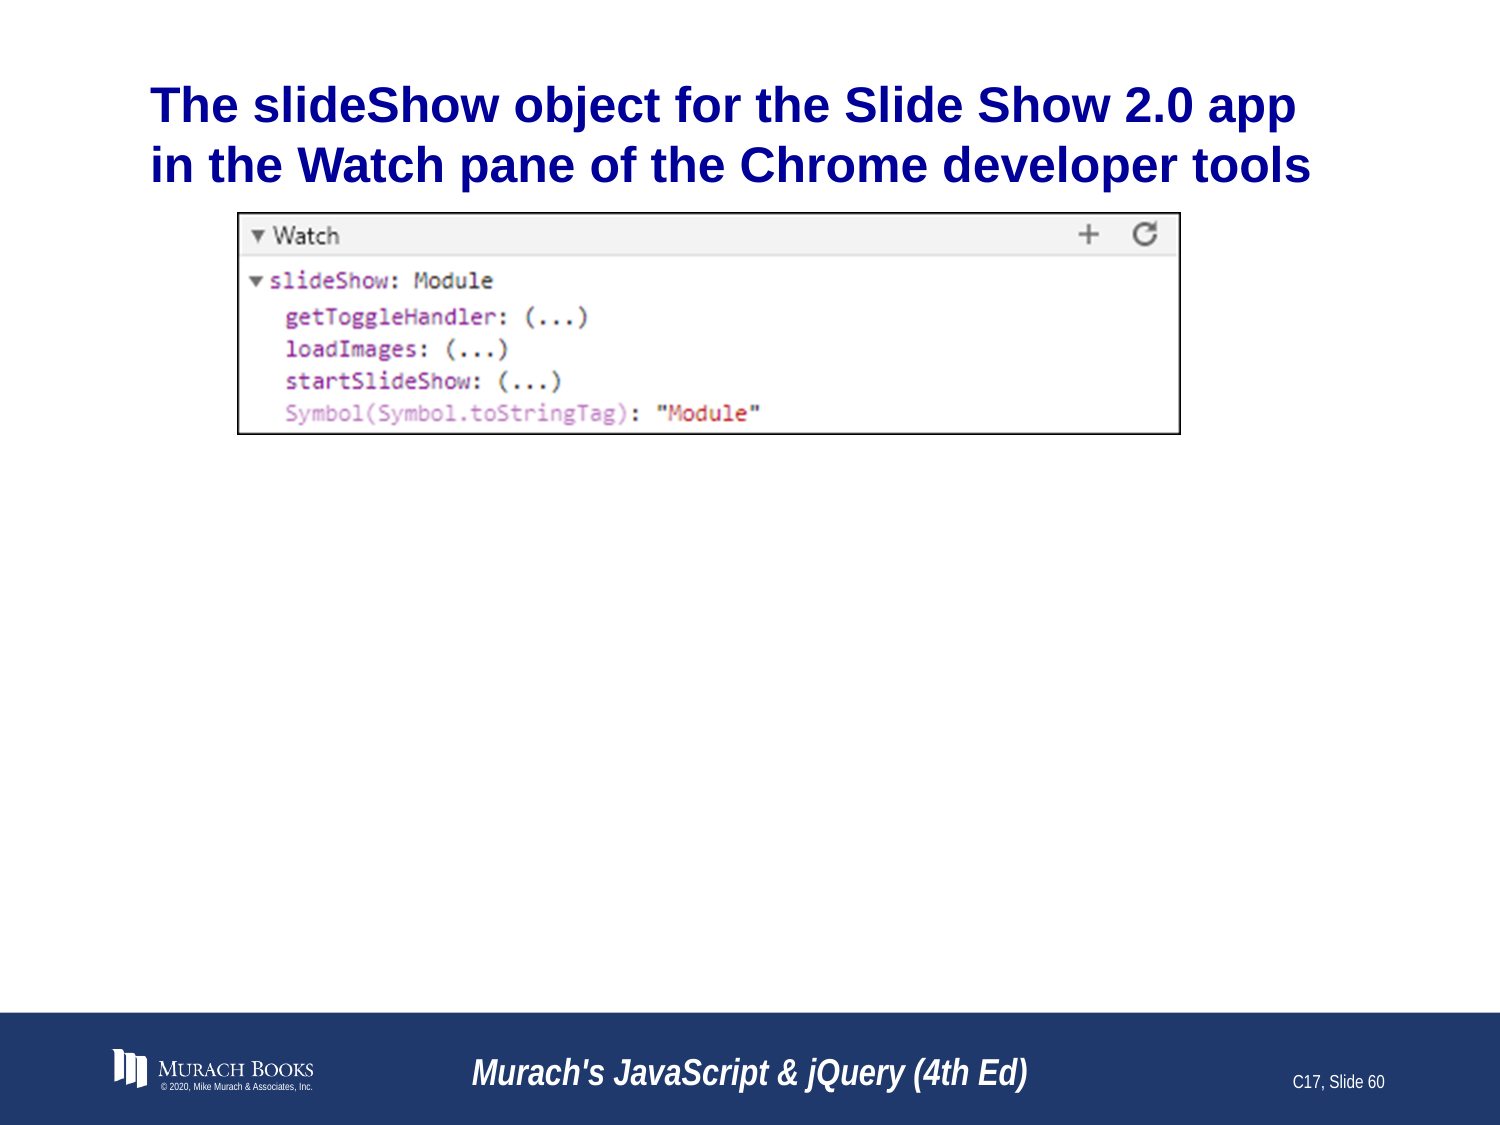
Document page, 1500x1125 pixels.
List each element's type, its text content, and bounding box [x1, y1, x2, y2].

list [237, 212, 1181, 435]
slide_number Murach's JavaScript & jQuery (4th Ed) [463, 1025, 1050, 1100]
footer © 2020, Mike Murach & Associates, Inc. [12, 1025, 463, 1100]
slide_number C17, Slide 60 [1087, 1025, 1400, 1100]
title The slideShow object for the Slide Show 2.0 app in the Watch pane of the Chrome developer tools [150, 72, 1350, 194]
